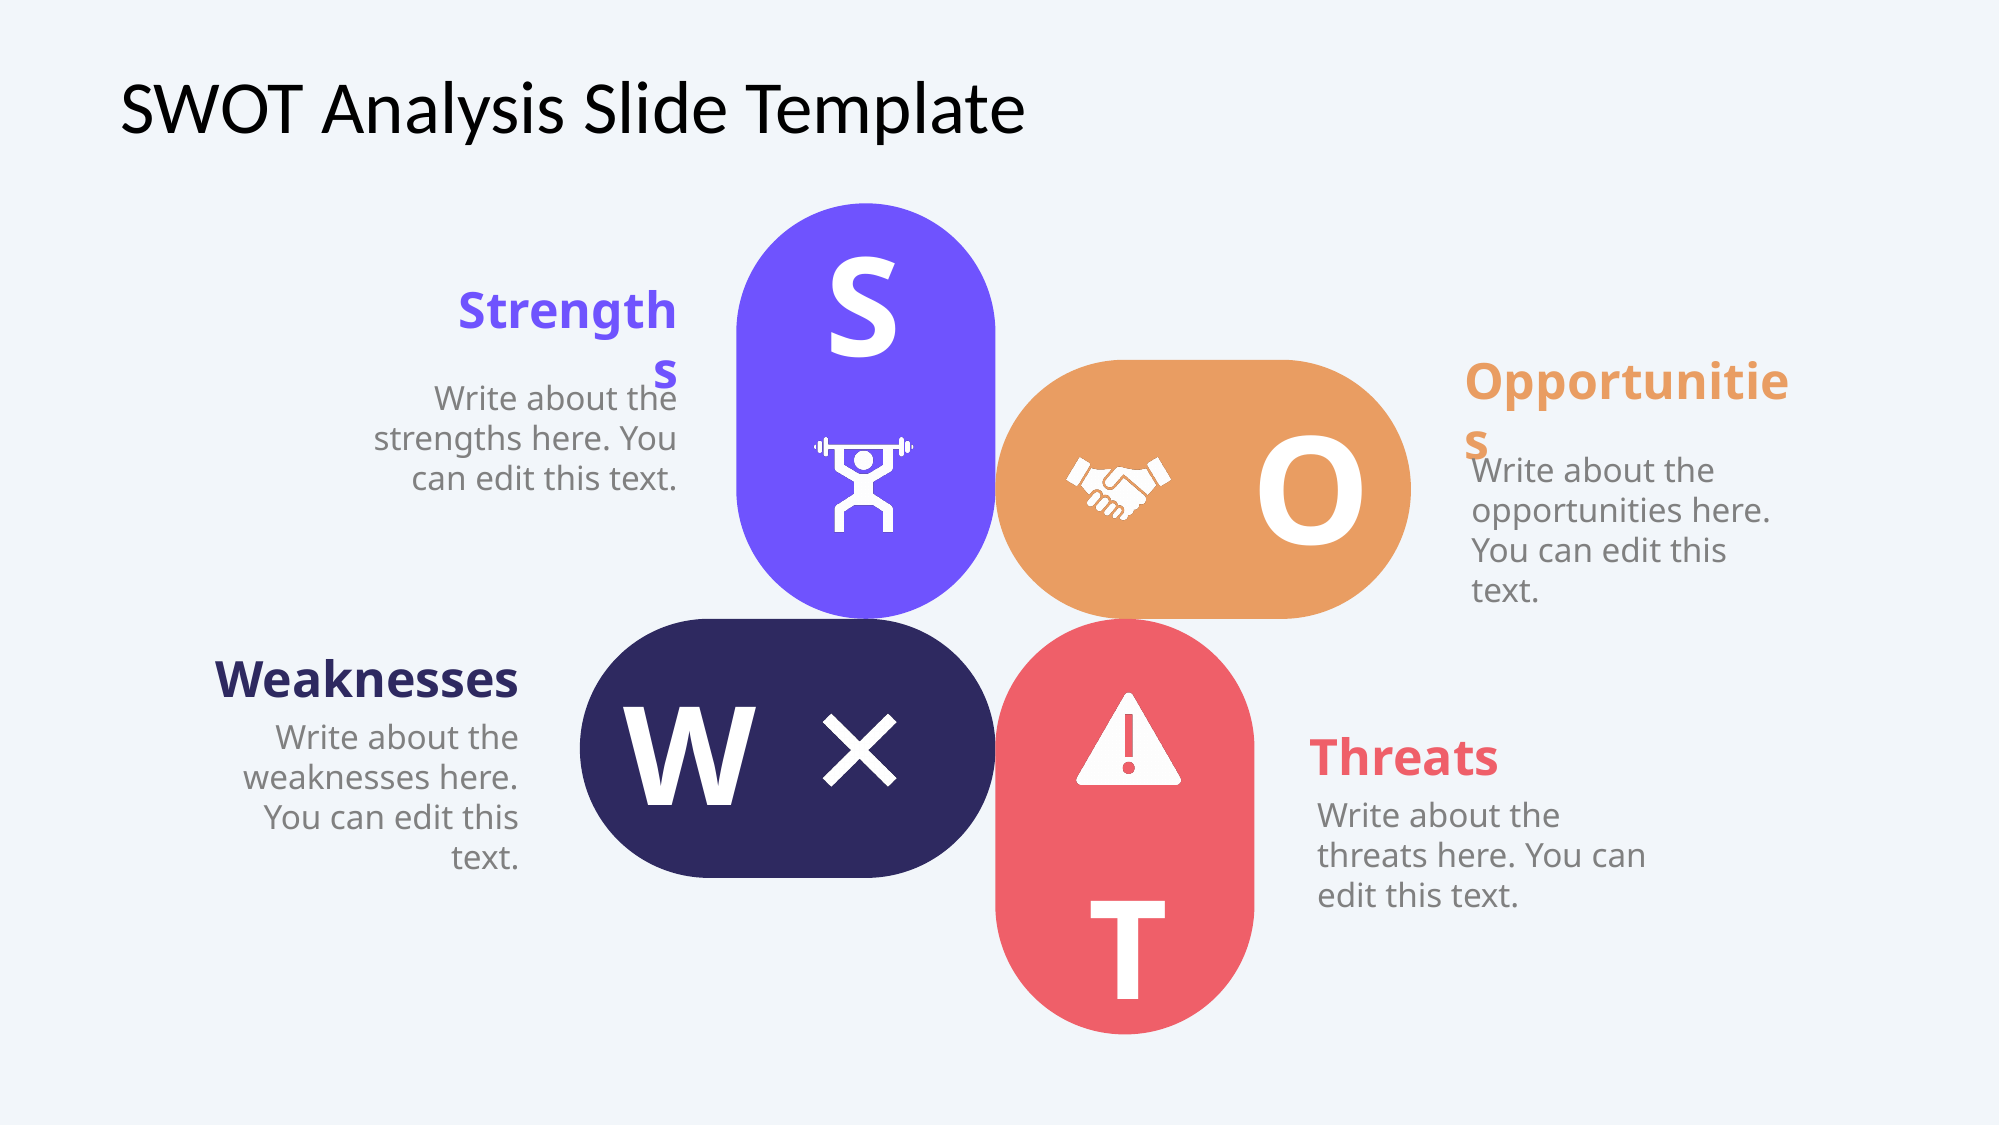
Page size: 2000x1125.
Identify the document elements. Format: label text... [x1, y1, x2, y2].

picture [1059, 430, 1177, 548]
text_box Write about the strengths here. You can edit this text. [344, 375, 574, 518]
text_box Opportunities [1462, 380, 1806, 440]
picture [809, 700, 910, 801]
text_box Strengths [436, 308, 574, 368]
text_box Write about the threats here. You can edit this text. [1415, 792, 1652, 928]
text_box Write about the weaknesses here. You can edit this text. [185, 714, 521, 856]
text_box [579, 203, 1412, 1035]
picture [805, 426, 922, 543]
text_box Write about the opportunities here. You can edit this text. [1469, 447, 1806, 586]
picture [1070, 679, 1187, 797]
text_box Threats [1415, 725, 1555, 786]
text_box Weaknesses [185, 647, 521, 707]
title SWOT Analysis Slide Template [99, 45, 1900, 162]
